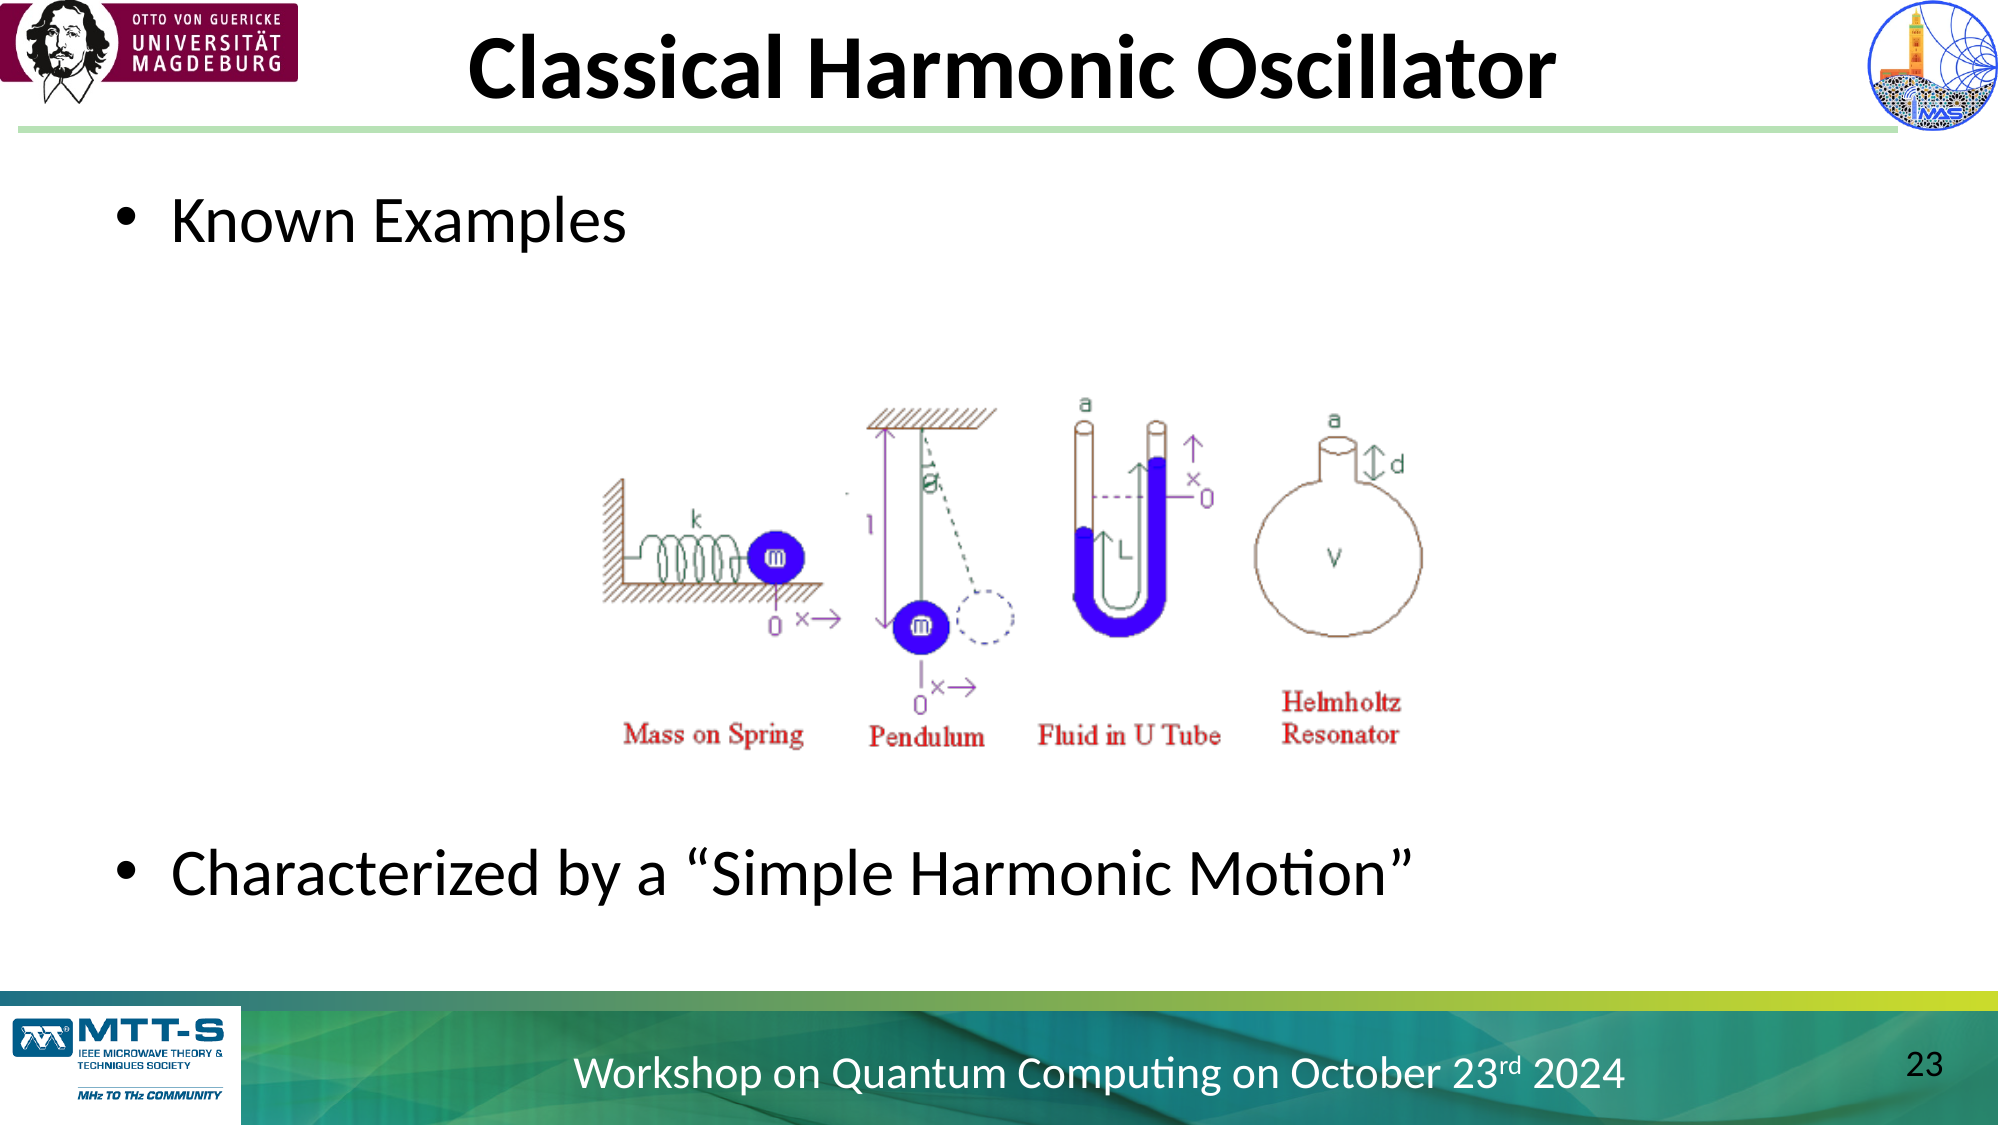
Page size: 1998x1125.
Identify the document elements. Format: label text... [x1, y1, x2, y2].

picture [588, 368, 1440, 783]
title Classical Harmonic Oscillator [217, 0, 1811, 140]
list Known Examples Characterized by a “Simple Harmonic Motion” [99, 168, 1898, 982]
picture [1867, 0, 1998, 131]
picture [0, 0, 217, 104]
picture [0, 991, 1998, 1125]
